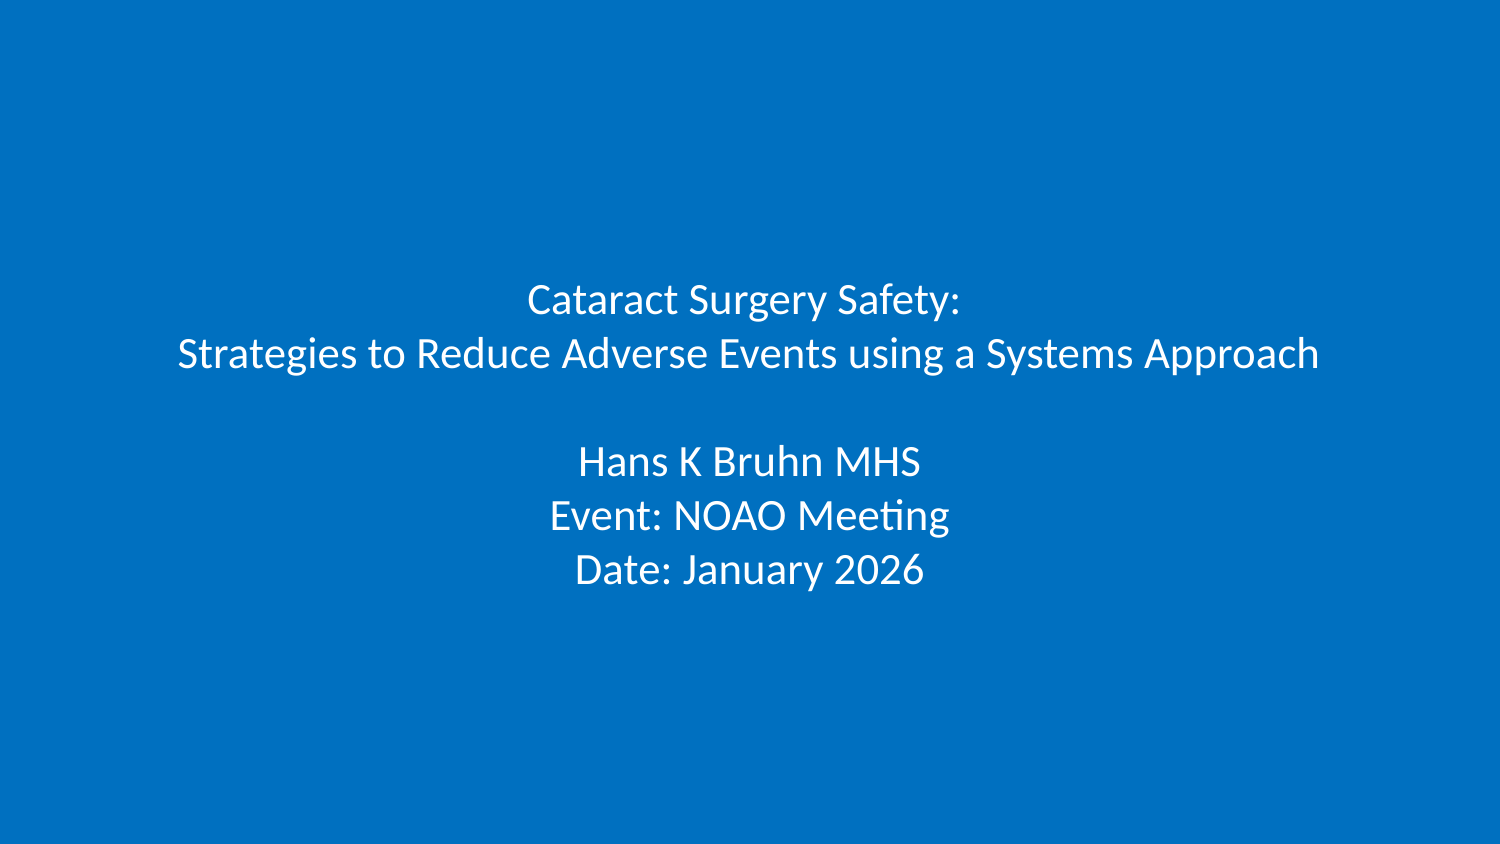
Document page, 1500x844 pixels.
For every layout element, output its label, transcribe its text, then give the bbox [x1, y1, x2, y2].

title Cataract Surgery Safety: Strategies to Reduce Adverse Events using a Systems Approach Hans K Bruhn MHS Event: NOAO Meeting Date: January 2026 [112, 262, 1388, 655]
